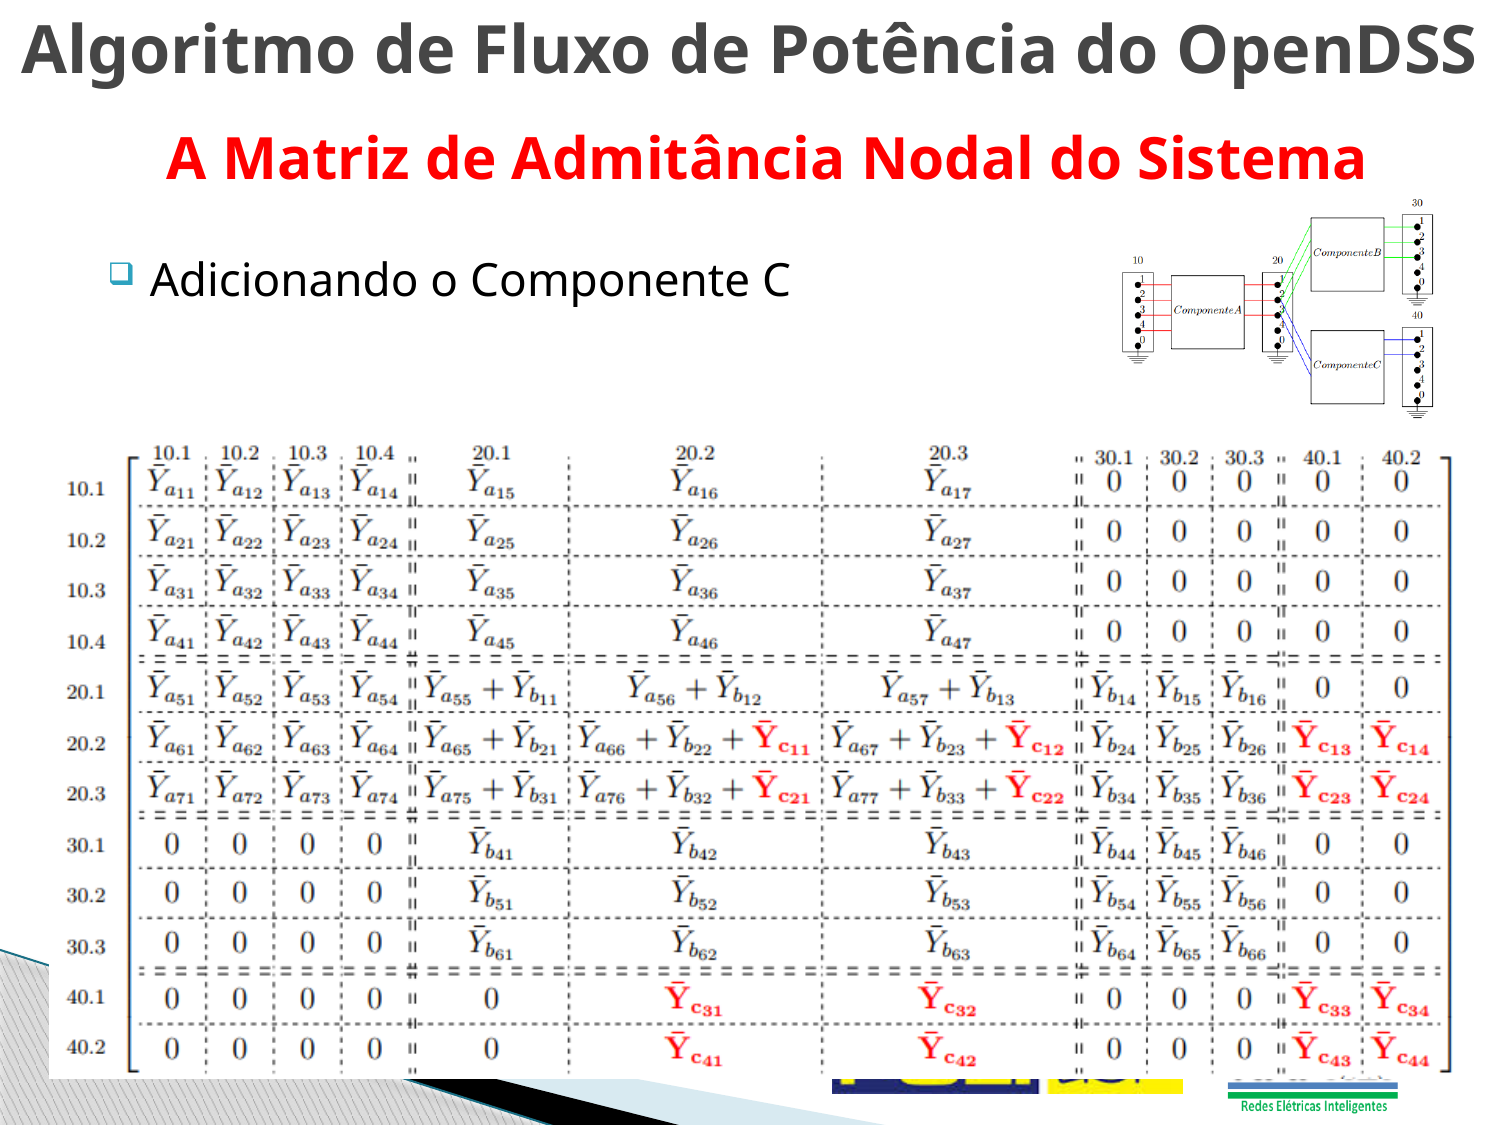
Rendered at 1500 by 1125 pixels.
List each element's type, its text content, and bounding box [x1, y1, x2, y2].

list Adicionando o Componente C [75, 243, 1077, 426]
picture [49, 191, 1467, 1114]
text_box Algoritmo de Fluxo de Potência do OpenDSS [0, 0, 1500, 114]
text_box A Matriz de Admitância Nodal do Sistema [17, 114, 1500, 199]
